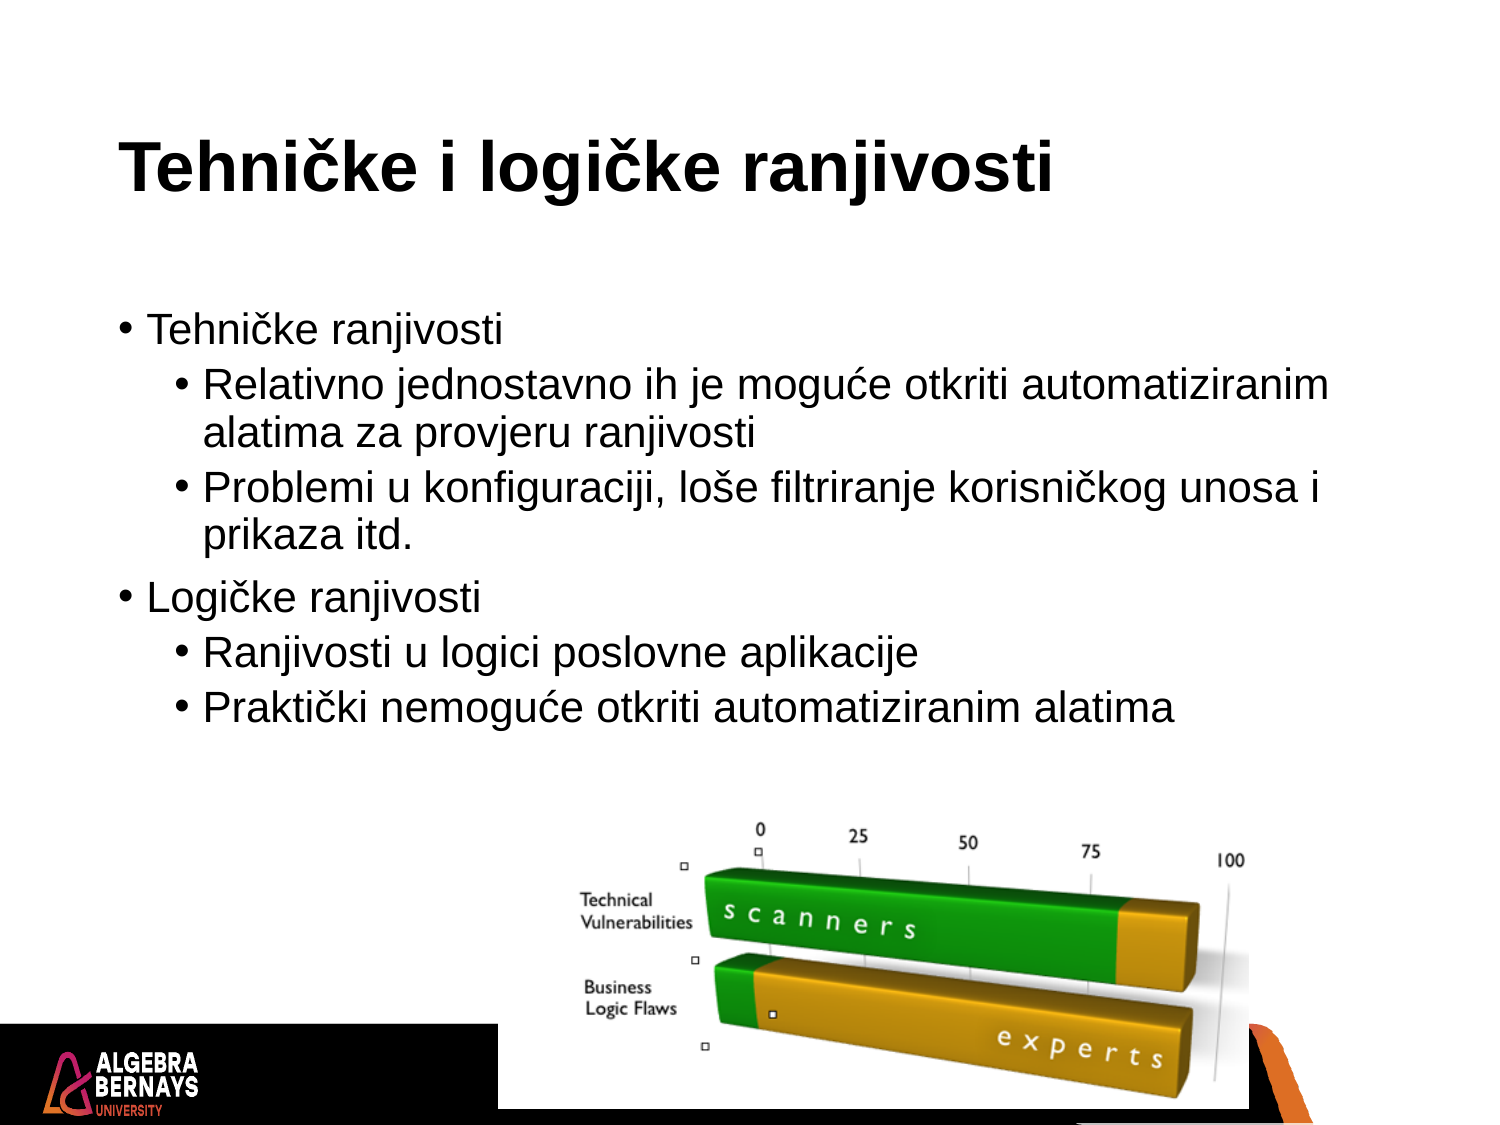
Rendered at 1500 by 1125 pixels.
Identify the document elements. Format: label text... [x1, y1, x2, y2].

list Tehničke ranjivosti Relativno jednostavno ih je moguće otkriti automatiziranim alatima za provjeru ranjivosti Problemi u konfiguraciji, loše filtriranje korisničkog unosa i prikaza itd. Logičke ranjivosti Ranjivosti u logici poslovne aplikacije Praktički nemoguće otkriti automatiziranim alatima [103, 299, 1397, 1014]
picture [0, 820, 1468, 1125]
title Tehničke i logičke ranjivosti [103, 59, 1397, 278]
